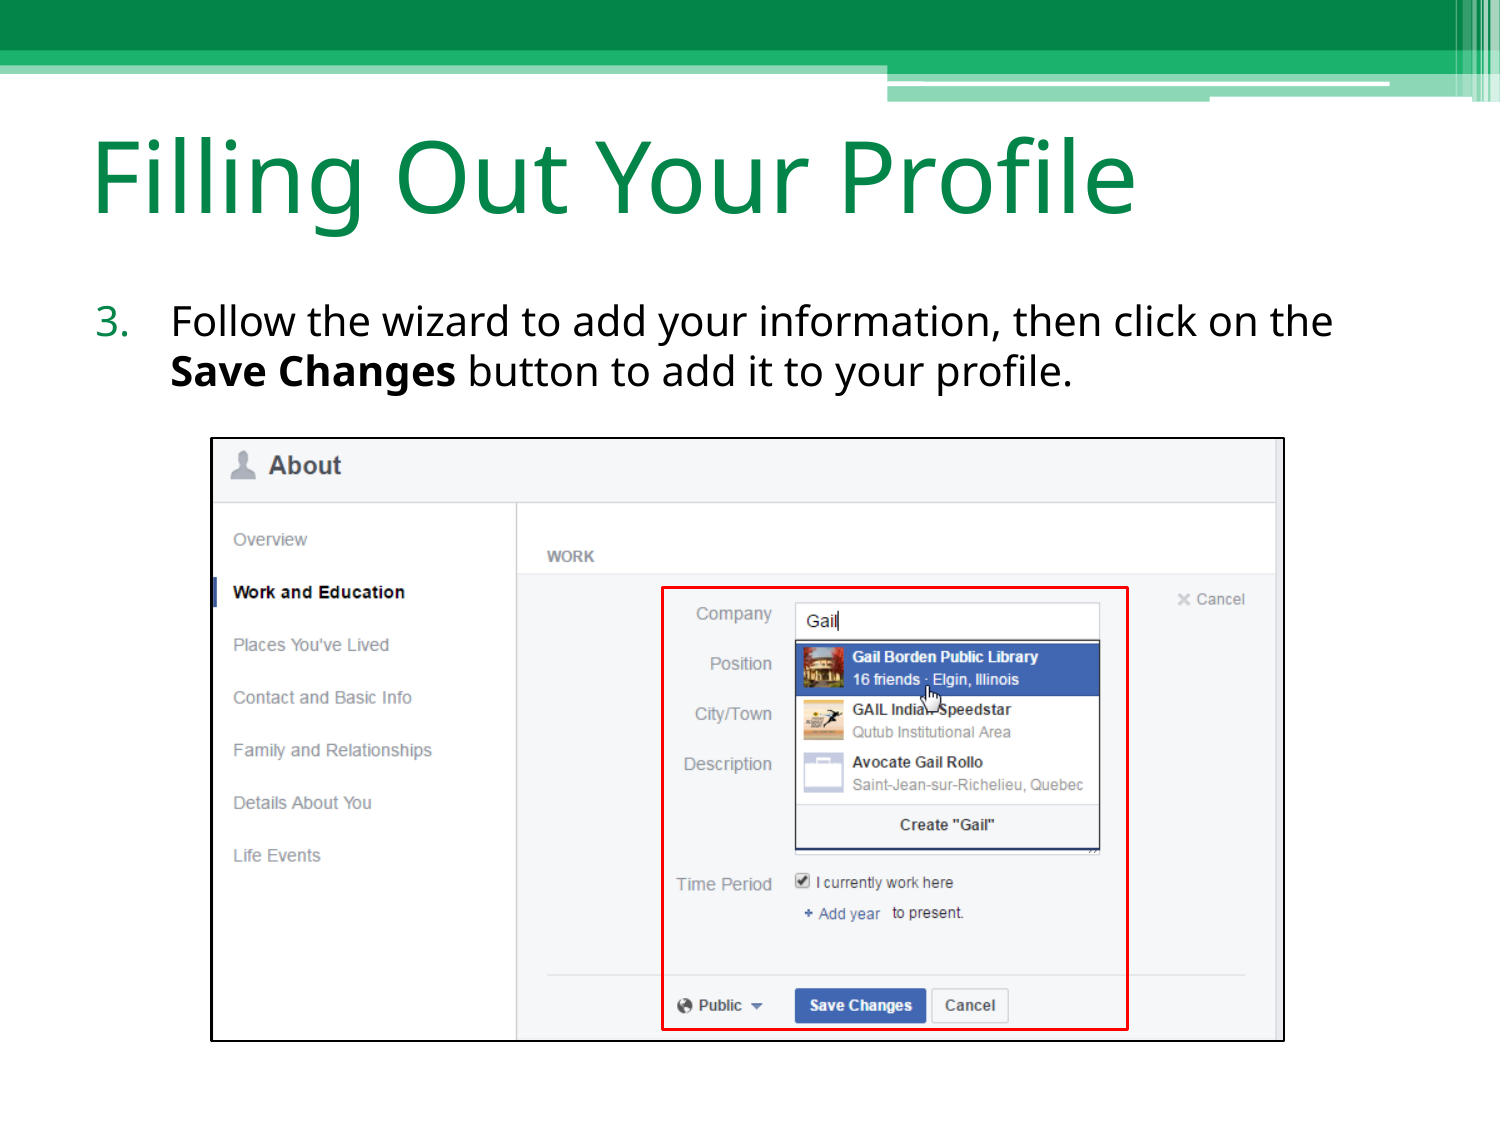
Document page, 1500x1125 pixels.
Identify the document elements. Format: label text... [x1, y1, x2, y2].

list Follow the wizard to add your information, then click on the Save Changes button to add it to your profile. [80, 286, 1400, 413]
title Filling Out Your Profile [75, 85, 1425, 261]
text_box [212, 438, 1283, 1041]
